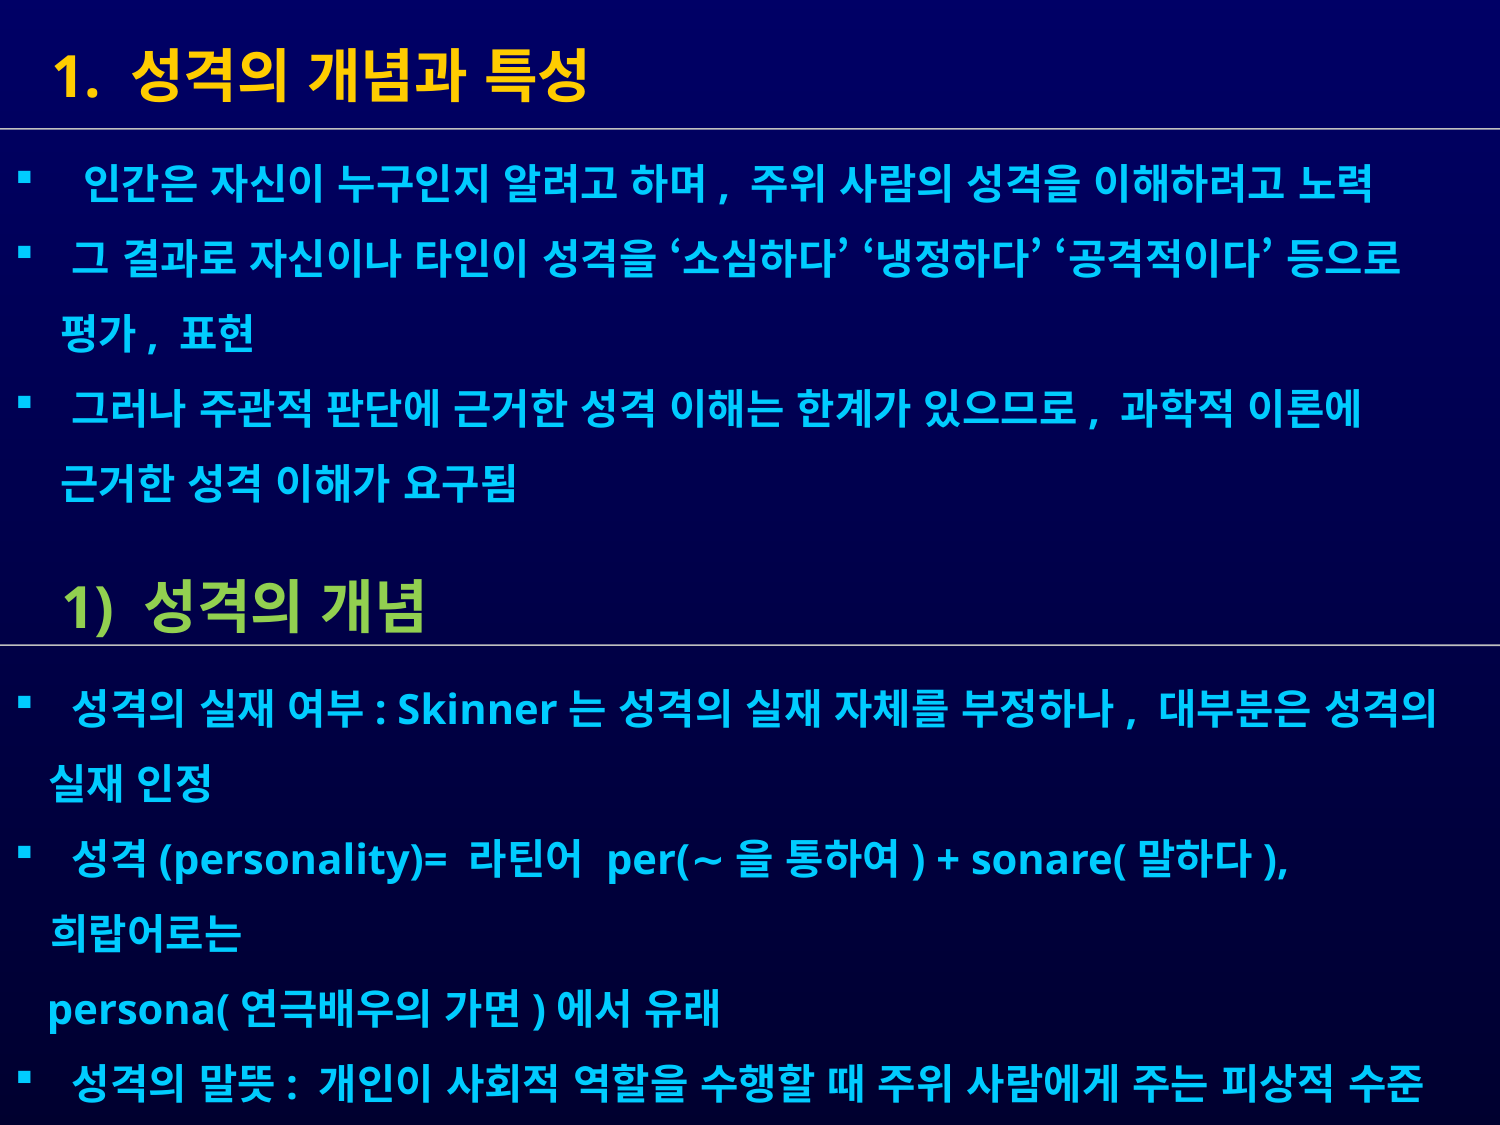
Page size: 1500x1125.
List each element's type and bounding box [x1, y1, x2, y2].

text_box [0, 31, 1500, 1114]
